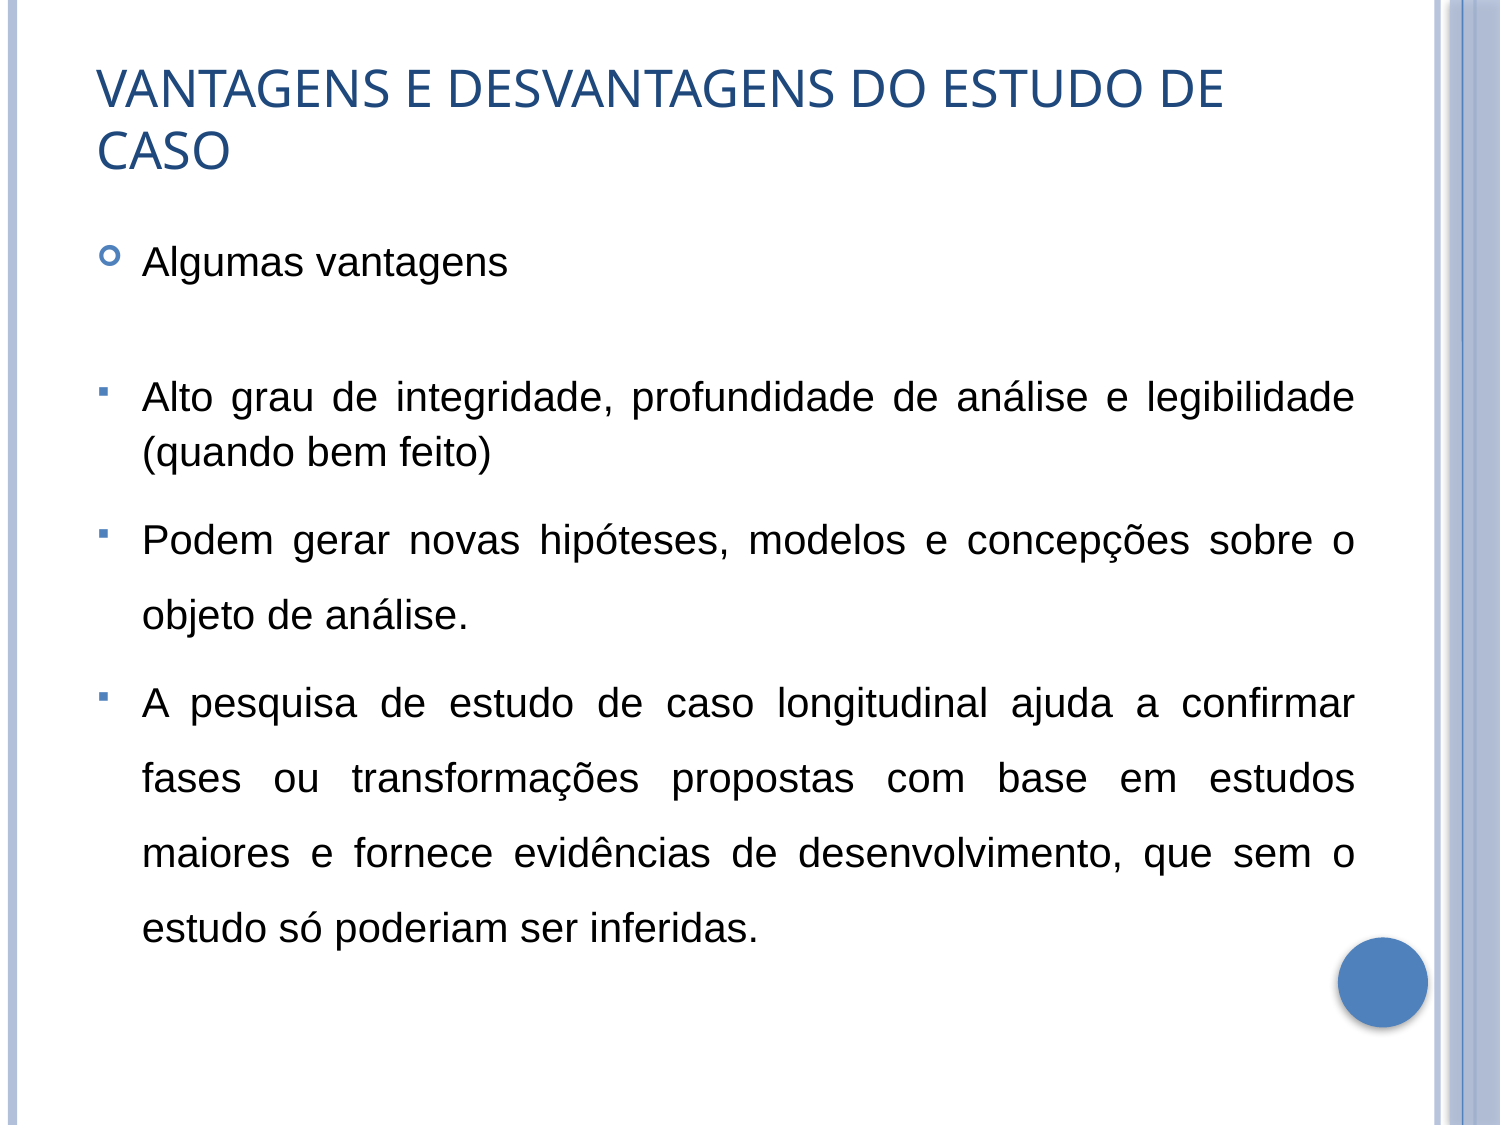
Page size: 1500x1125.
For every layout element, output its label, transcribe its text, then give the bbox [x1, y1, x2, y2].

title Vantagens E Desvantagens Do Estudo De Caso [82, 0, 1367, 188]
list Algumas vantagens Alto grau de integridade, profundidade de análise e legibilidade (quando bem feito) Podem gerar novas hipóteses, modelos e concepções sobre o objeto de análise. A pesquisa de estudo de caso longitudinal ajuda a confirmar fases ou transformações propostas com base em estudos maiores e fornece evidências de desenvolvimento, que sem o estudo só poderiam ser inferidas. [82, 222, 1372, 1023]
